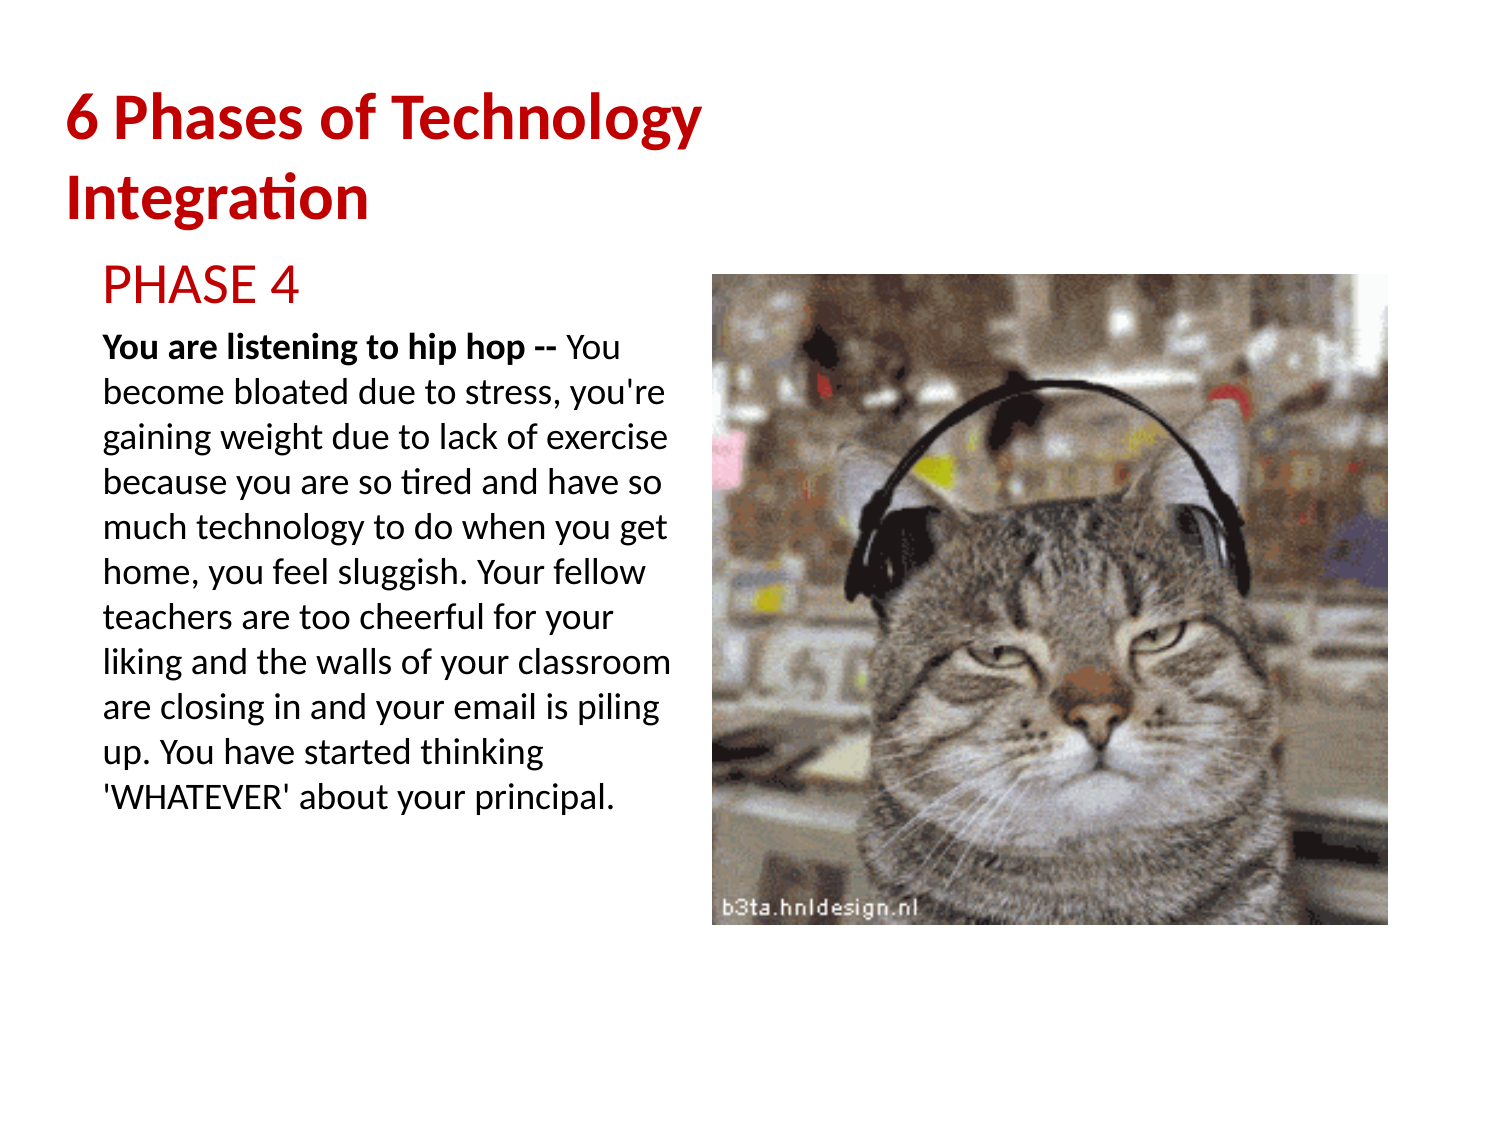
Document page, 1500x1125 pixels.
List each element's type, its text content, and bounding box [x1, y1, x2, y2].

picture [712, 274, 1388, 926]
list PHASE 4 You are listening to hip hop -- You become bloated due to stress, you're gaining weight due to lack of exercise because you are so tired and have so much technology to do when you get home, you feel sluggish. Your fellow teachers are too cheerful for your liking and the walls of your classroom are closing in and your email is piling up. You have started thinking 'WHATEVER' about your principal. [87, 237, 688, 1008]
title 6 Phases of Technology Integration [50, 50, 738, 241]
